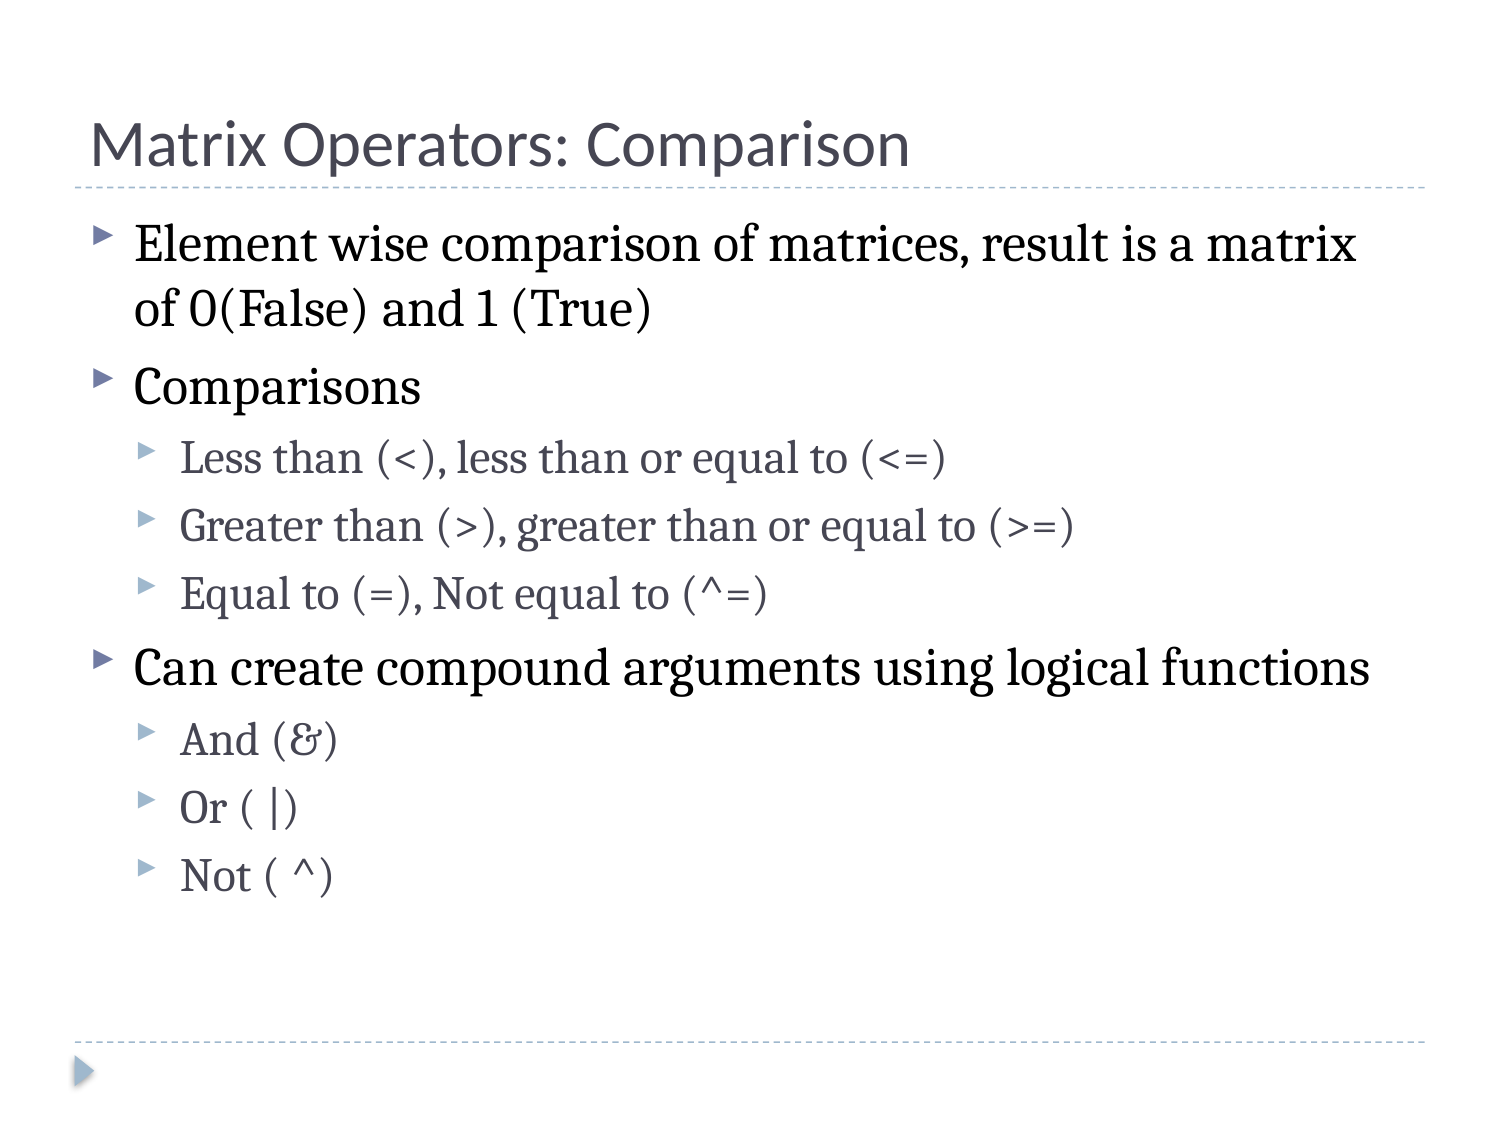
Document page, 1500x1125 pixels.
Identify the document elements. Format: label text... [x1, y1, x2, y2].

title Matrix Operators: Comparison [75, 24, 1425, 188]
list Element wise comparison of matrices, result is a matrix of 0(False) and 1 (True) Comparisons Less than (<), less than or equal to (<=) Greater than (>), greater than or equal to (>=) Equal to (=), Not equal to (^=) Can create compound arguments using logical functions And (&) Or ( |) Not ( ^) [75, 200, 1425, 1010]
